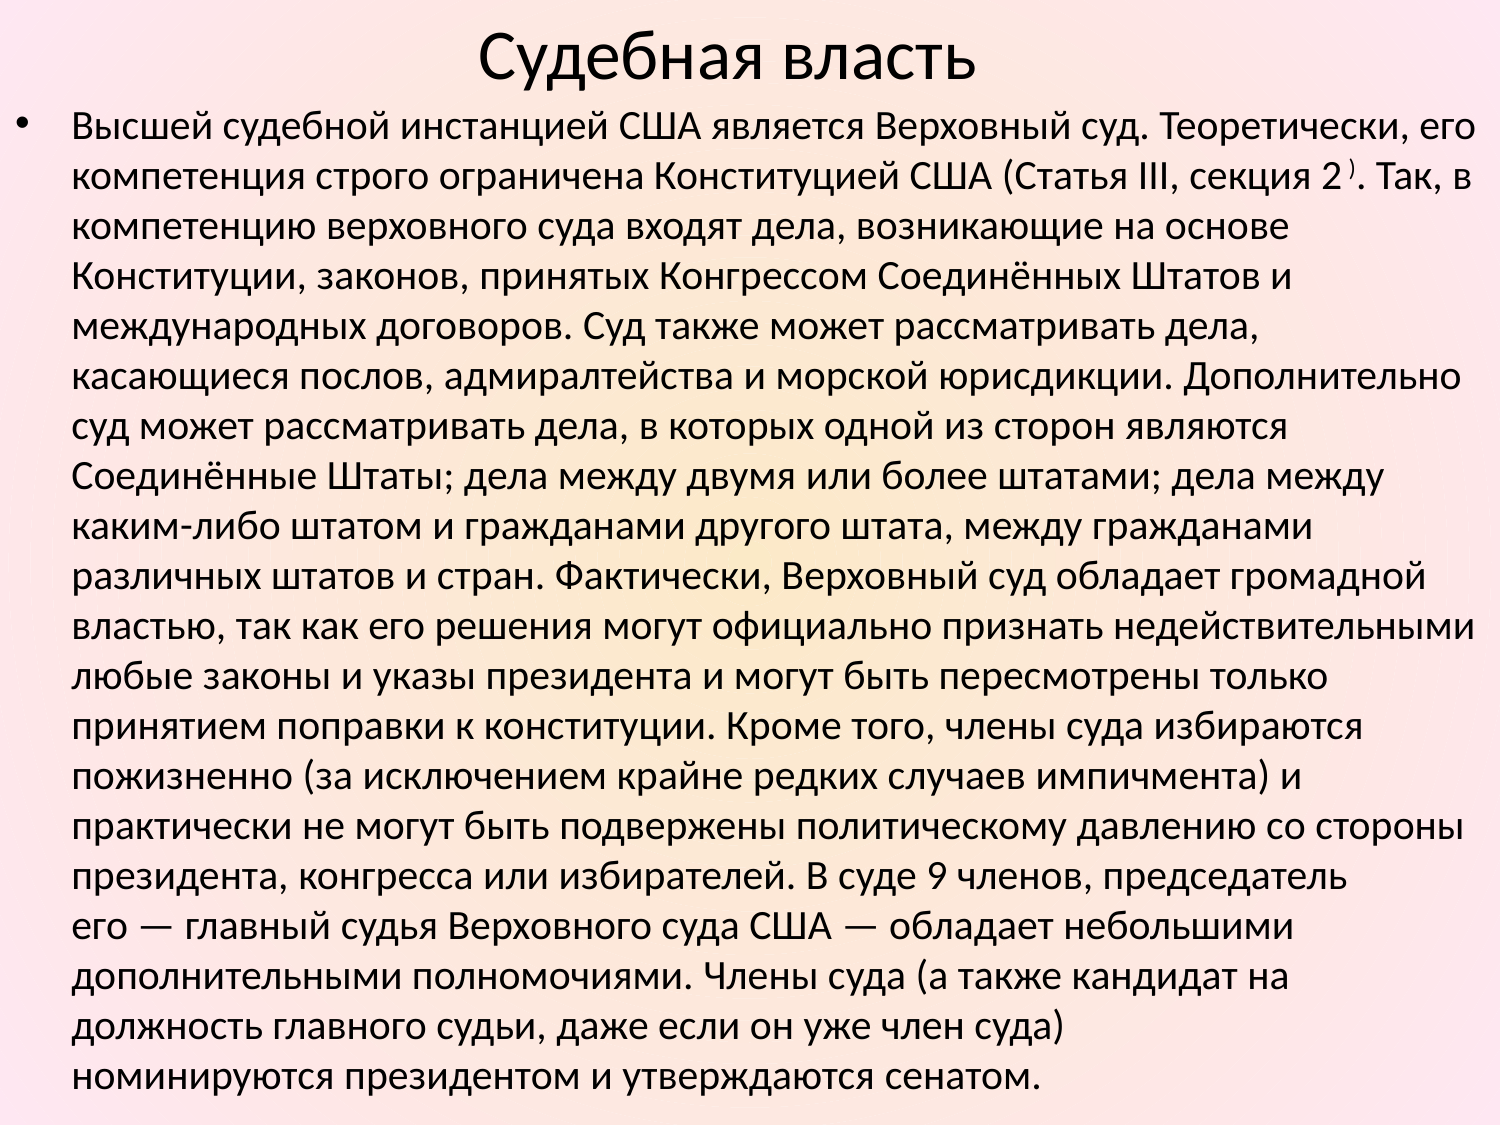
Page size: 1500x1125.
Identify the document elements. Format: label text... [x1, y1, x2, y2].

list Высшей судебной инстанцией США является Верховный суд. Теоретически, его компетенция строго ограничена Конституцией США (Статья III, секция 2 ). Так, в компетенцию верховного суда входят дела, возникающие на основе Конституции, законов, принятых Конгрессом Соединённых Штатов и международных договоров. Суд также может рассматривать дела, касающиеся послов, адмиралтейства и морской юрисдикции. Дополнительно суд может рассматривать дела, в которых одной из сторон являются Соединённые Штаты; дела между двумя или более штатами; дела между каким-либо штатом и гражданами другого штата, между гражданами различных штатов и стран. Фактически, Верховный суд обладает громадной властью, так как его решения могут официально признать недействительными любые законы и указы президента и могут быть пересмотрены только принятием поправки к конституции. Кроме того, члены суда избираются пожизненно (за исключением крайне редких случаев импичмента) и практически не могут быть подвержены политическому давлению со стороны президента, конгресса или избирателей. В суде 9 членов, председатель его — главный судья Верховного суда США — обладает небольшими дополнительными полномочиями. Члены суда (а также кандидат на должность главного судьи, даже если он уже член суда) номинируются президентом и утверждаются сенатом. [0, 90, 1500, 1125]
title Судебная власть [53, 0, 1404, 90]
